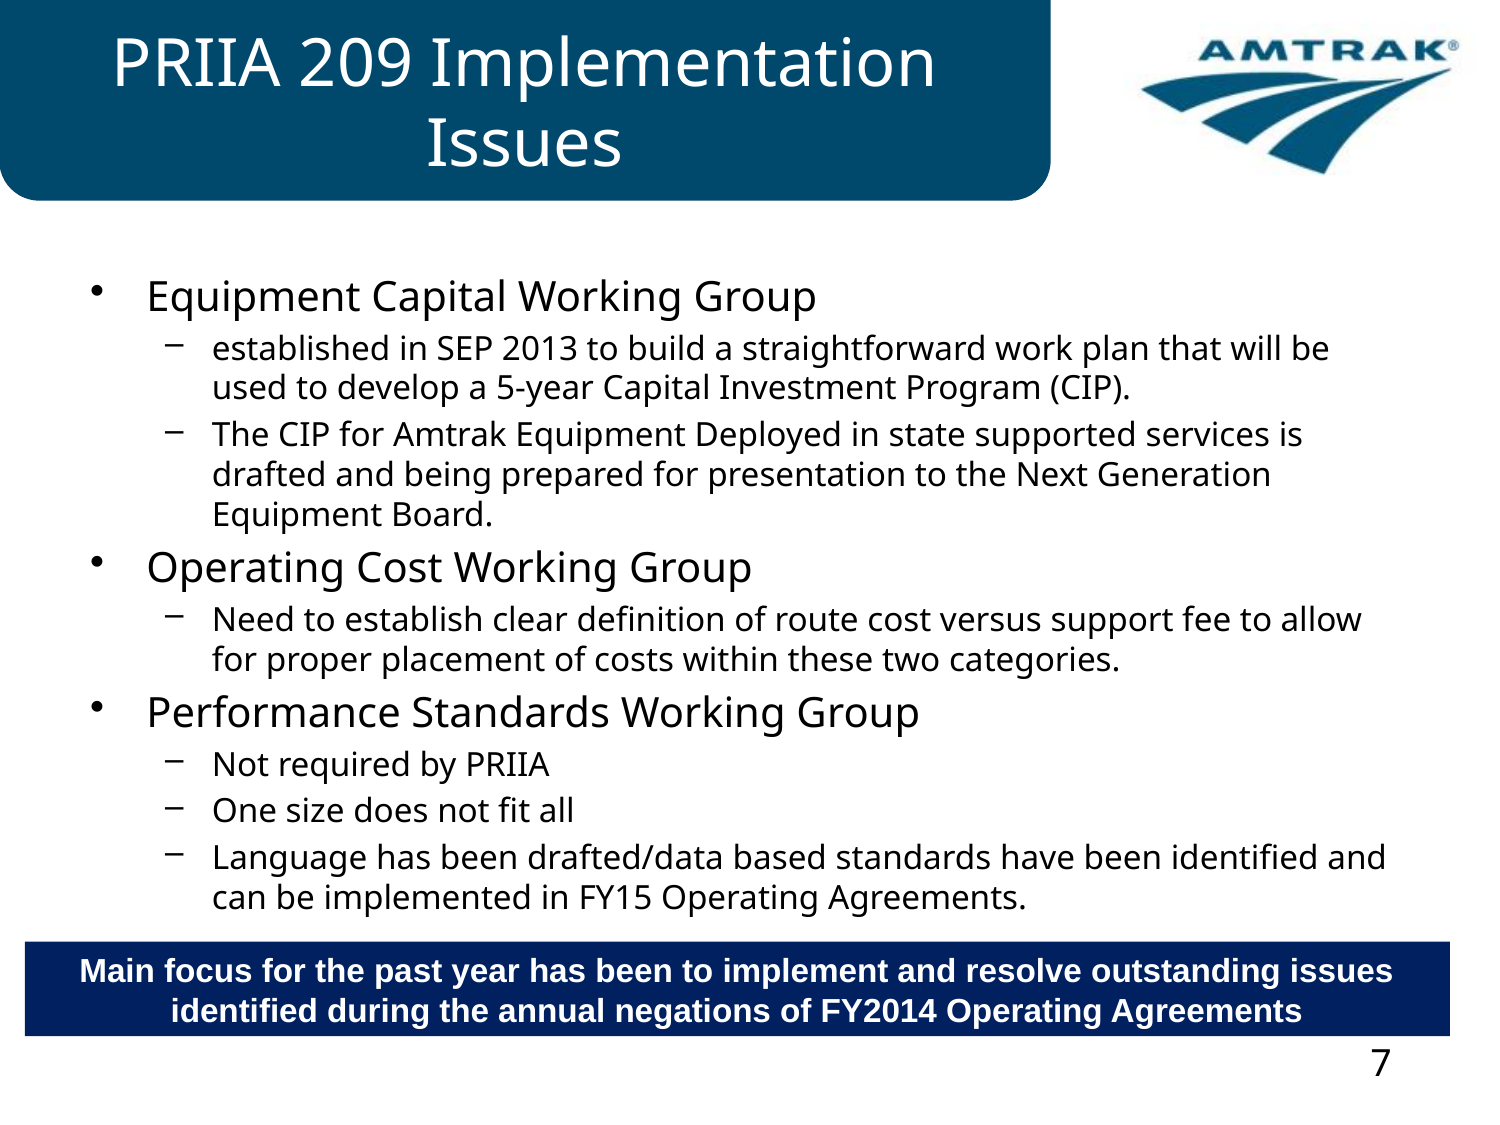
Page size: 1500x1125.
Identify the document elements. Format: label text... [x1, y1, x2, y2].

title PRIIA 209 Implementation Issues [37, 24, 1013, 175]
picture [1100, 0, 1500, 216]
text_box Main focus for the past year has been to implement and resolve outstanding issues identified during the annual negations of FY2014 Operating Agreements [24, 941, 1450, 1037]
list Equipment Capital Working Group established in SEP 2013 to build a straightforward work plan that will be used to develop a 5-year Capital Investment Program (CIP). The CIP for Amtrak Equipment Deployed in state supported services is drafted and being prepared for presentation to the Next Generation Equipment Board. Operating Cost Working Group Need to establish clear definition of route cost versus support fee to allow for proper placement of costs within these two categories. Performance Standards Working Group Not required by PRIIA One size does not fit all Language has been drafted/data based standards have been identified and can be implemented in FY15 Operating Agreements. [75, 262, 1425, 941]
